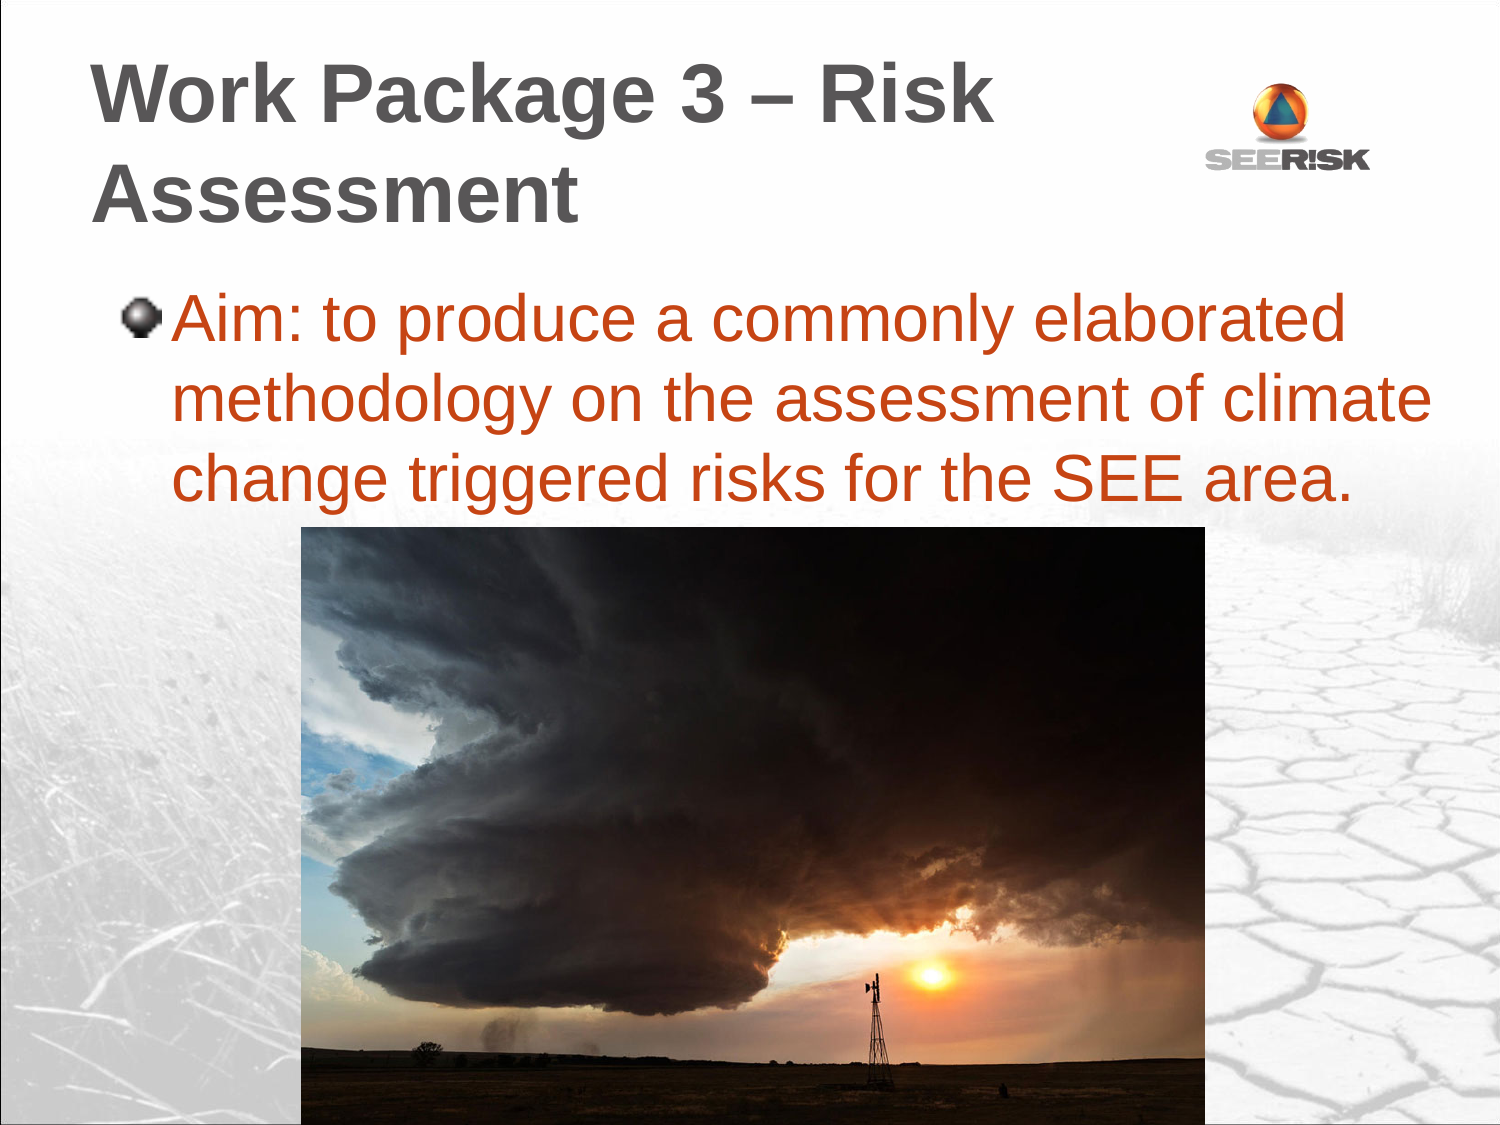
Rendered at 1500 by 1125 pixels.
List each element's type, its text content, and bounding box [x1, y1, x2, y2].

list Aim: to produce a commonly elaborated methodology on the assessment of climate change triggered risks for the SEE area. [100, 266, 1451, 1010]
title Work Package 3 – Risk Assessment [74, 44, 1176, 233]
picture [0, 0, 1500, 1125]
